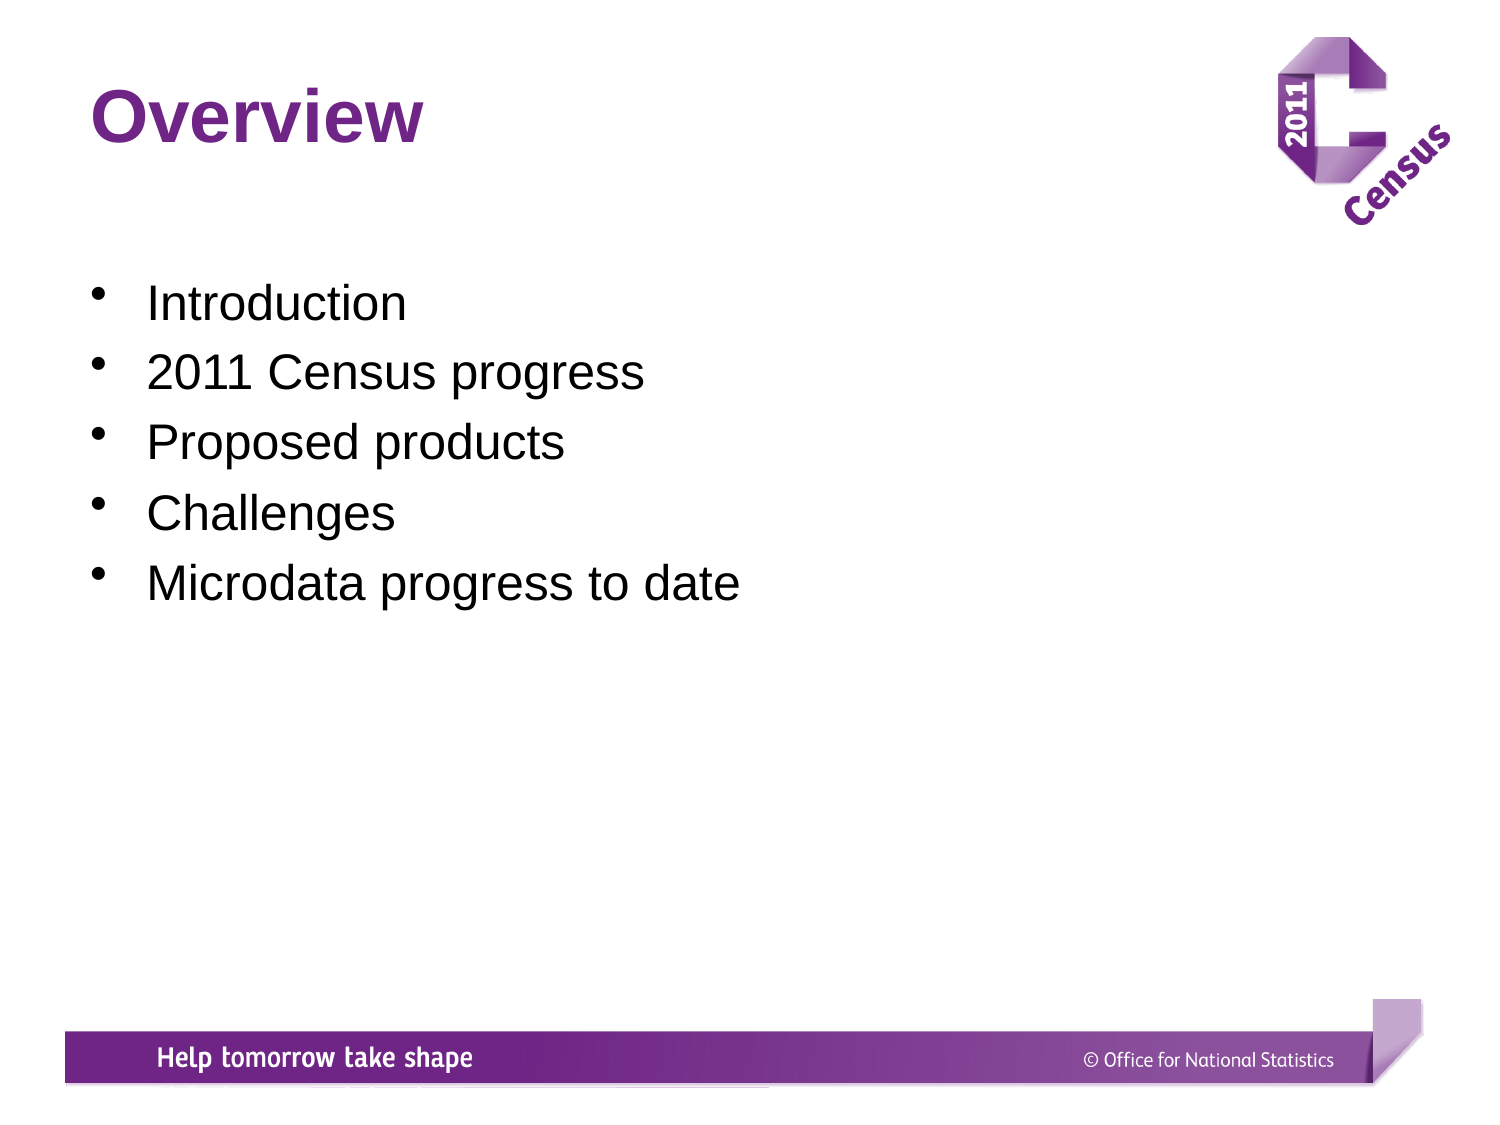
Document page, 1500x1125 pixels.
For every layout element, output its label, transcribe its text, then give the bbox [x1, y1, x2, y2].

title Overview [74, 18, 1426, 207]
picture [65, 999, 1424, 1088]
list Introduction 2011 Census progress Proposed products Challenges Microdata progress to date [74, 262, 1426, 1006]
picture [1278, 37, 1450, 225]
